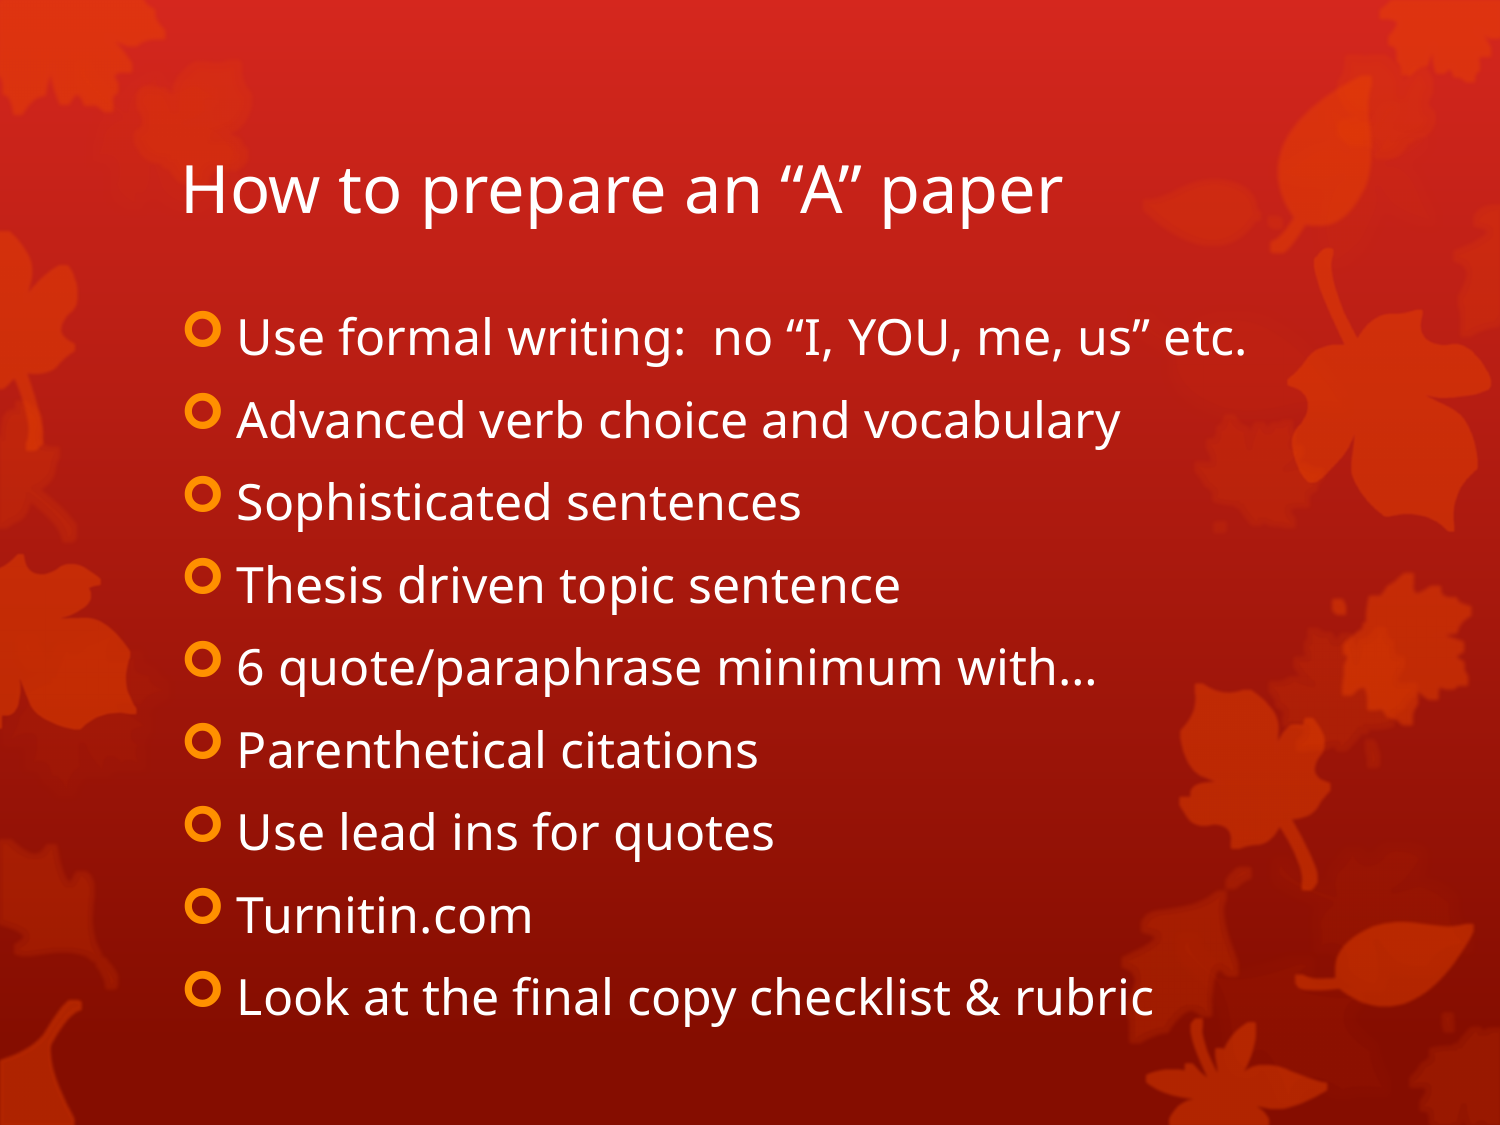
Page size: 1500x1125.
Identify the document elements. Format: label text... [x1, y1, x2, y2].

list Use formal writing: no “I, YOU, me, us” etc. Advanced verb choice and vocabulary Sophisticated sentences Thesis driven topic sentence 6 quote/paraphrase minimum with… Parenthetical citations Use lead ins for quotes Turnitin.com Look at the final copy checklist & rubric [165, 296, 1335, 1100]
title How to prepare an “A” paper [165, 110, 1335, 263]
